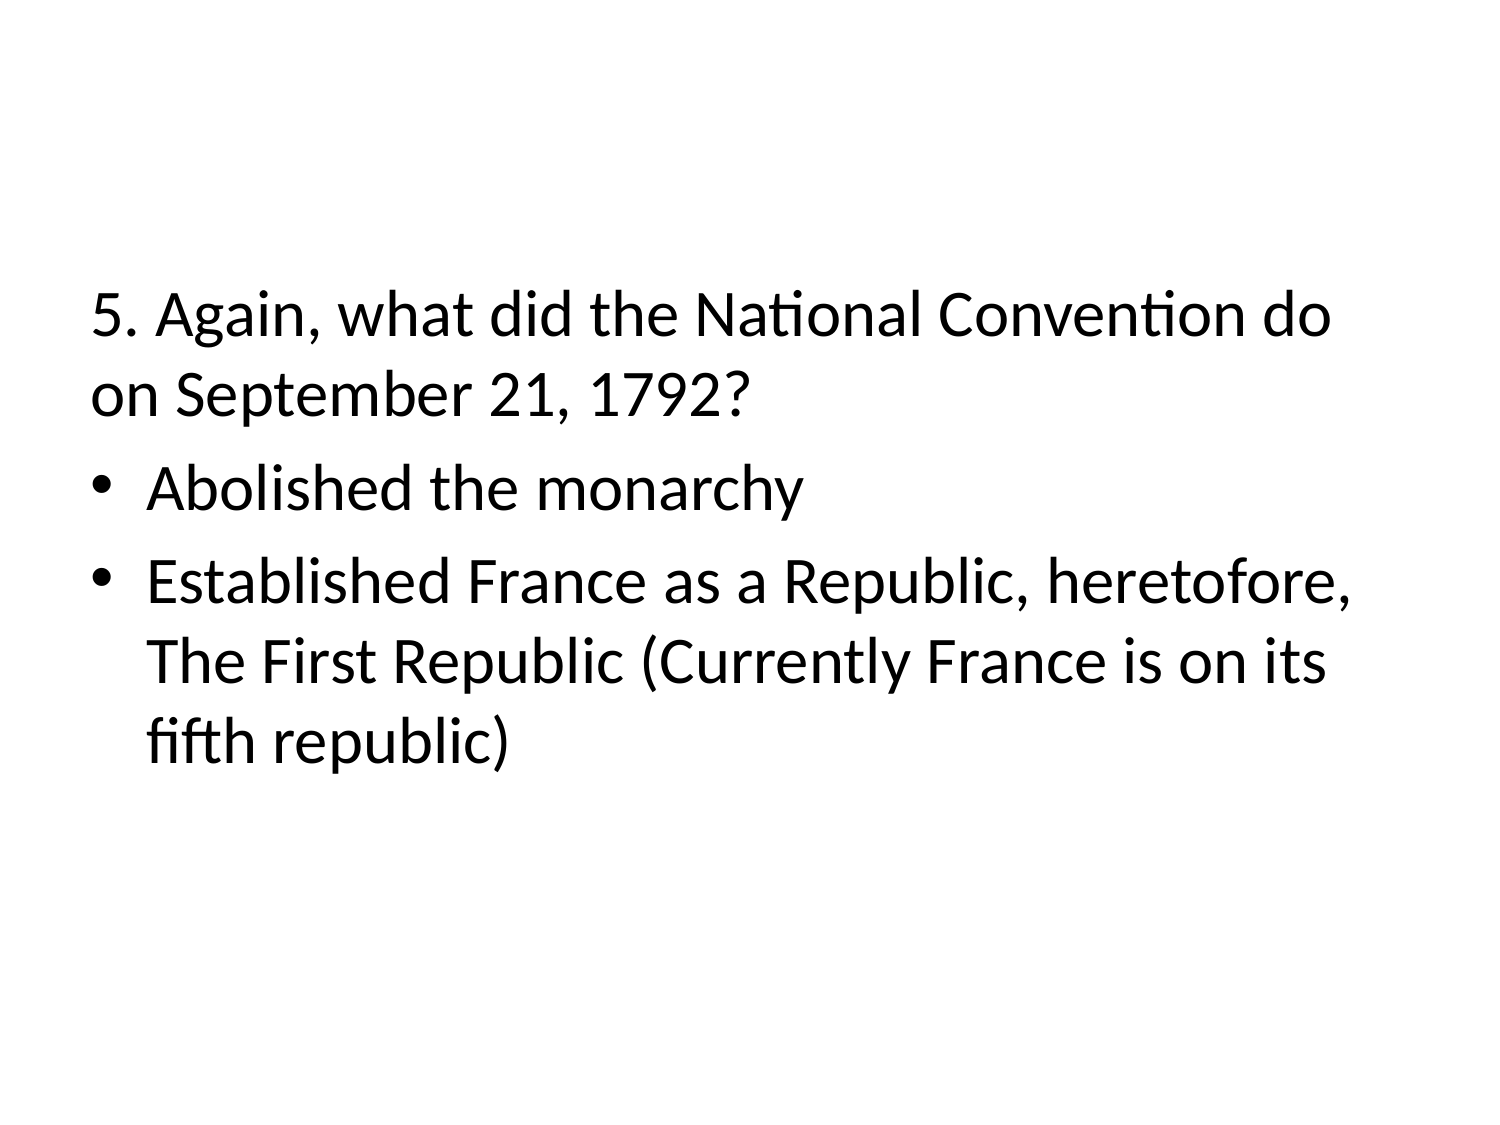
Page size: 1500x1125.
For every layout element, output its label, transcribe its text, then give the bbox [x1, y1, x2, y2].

list 5. Again, what did the National Convention do on September 21, 1792? Abolished the monarchy Established France as a Republic, heretofore, The First Republic (Currently France is on its fifth republic) [75, 262, 1425, 1005]
